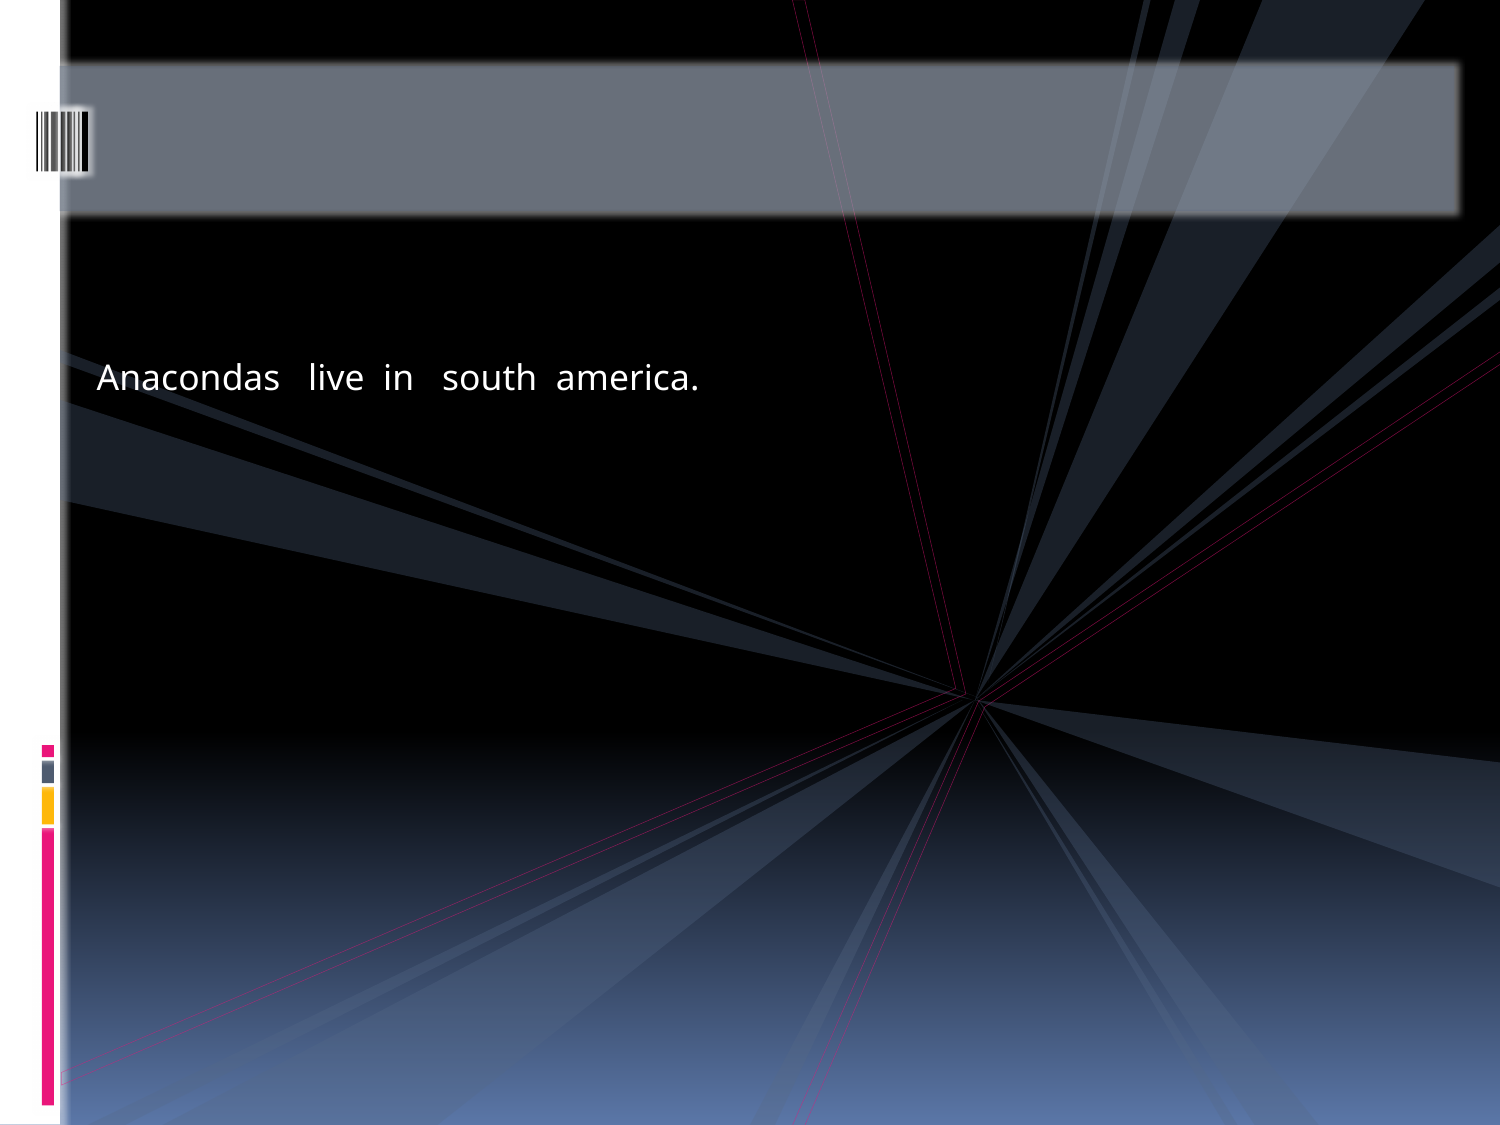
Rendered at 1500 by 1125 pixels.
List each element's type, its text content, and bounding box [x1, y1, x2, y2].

list Anacondas live in south america. [75, 237, 1013, 398]
